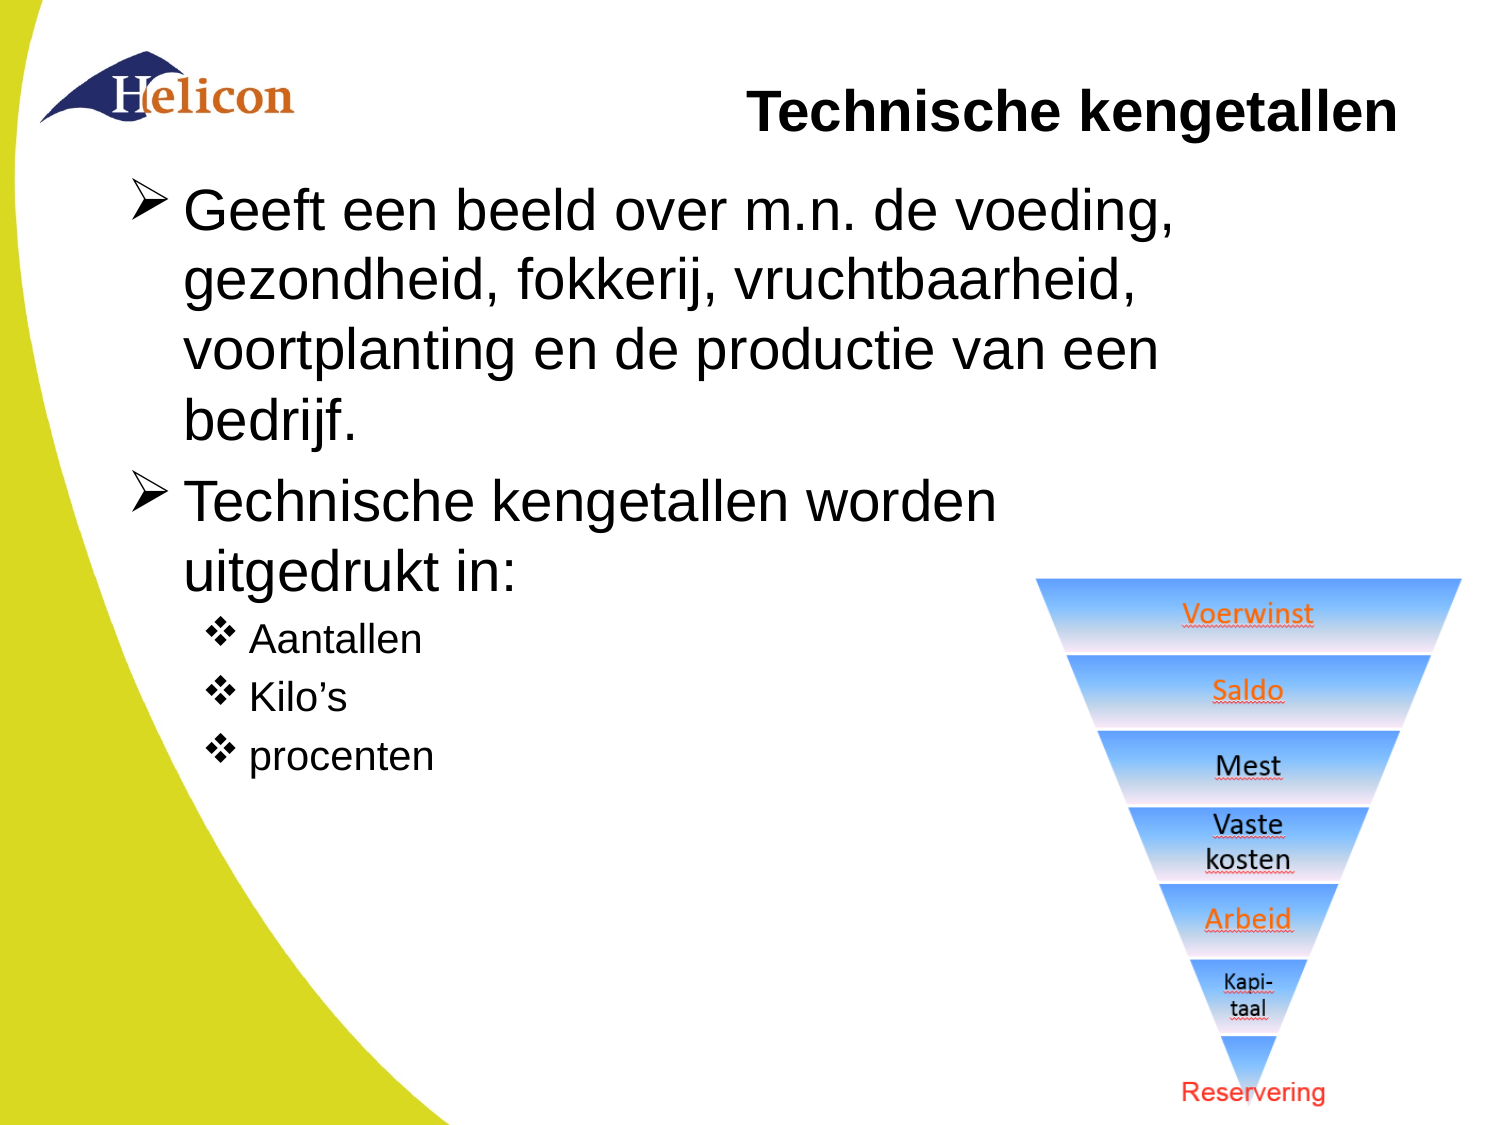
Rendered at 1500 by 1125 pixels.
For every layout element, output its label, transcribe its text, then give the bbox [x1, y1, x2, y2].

list Geeft een beeld over m.n. de voeding, gezondheid, fokkerij, vruchtbaarheid, voortplanting en de productie van een bedrijf. Technische kengetallen worden uitgedrukt in: Aantallen Kilo’s procenten [112, 164, 1201, 973]
title Technische kengetallen [324, 54, 1415, 161]
picture [0, 0, 1500, 1125]
